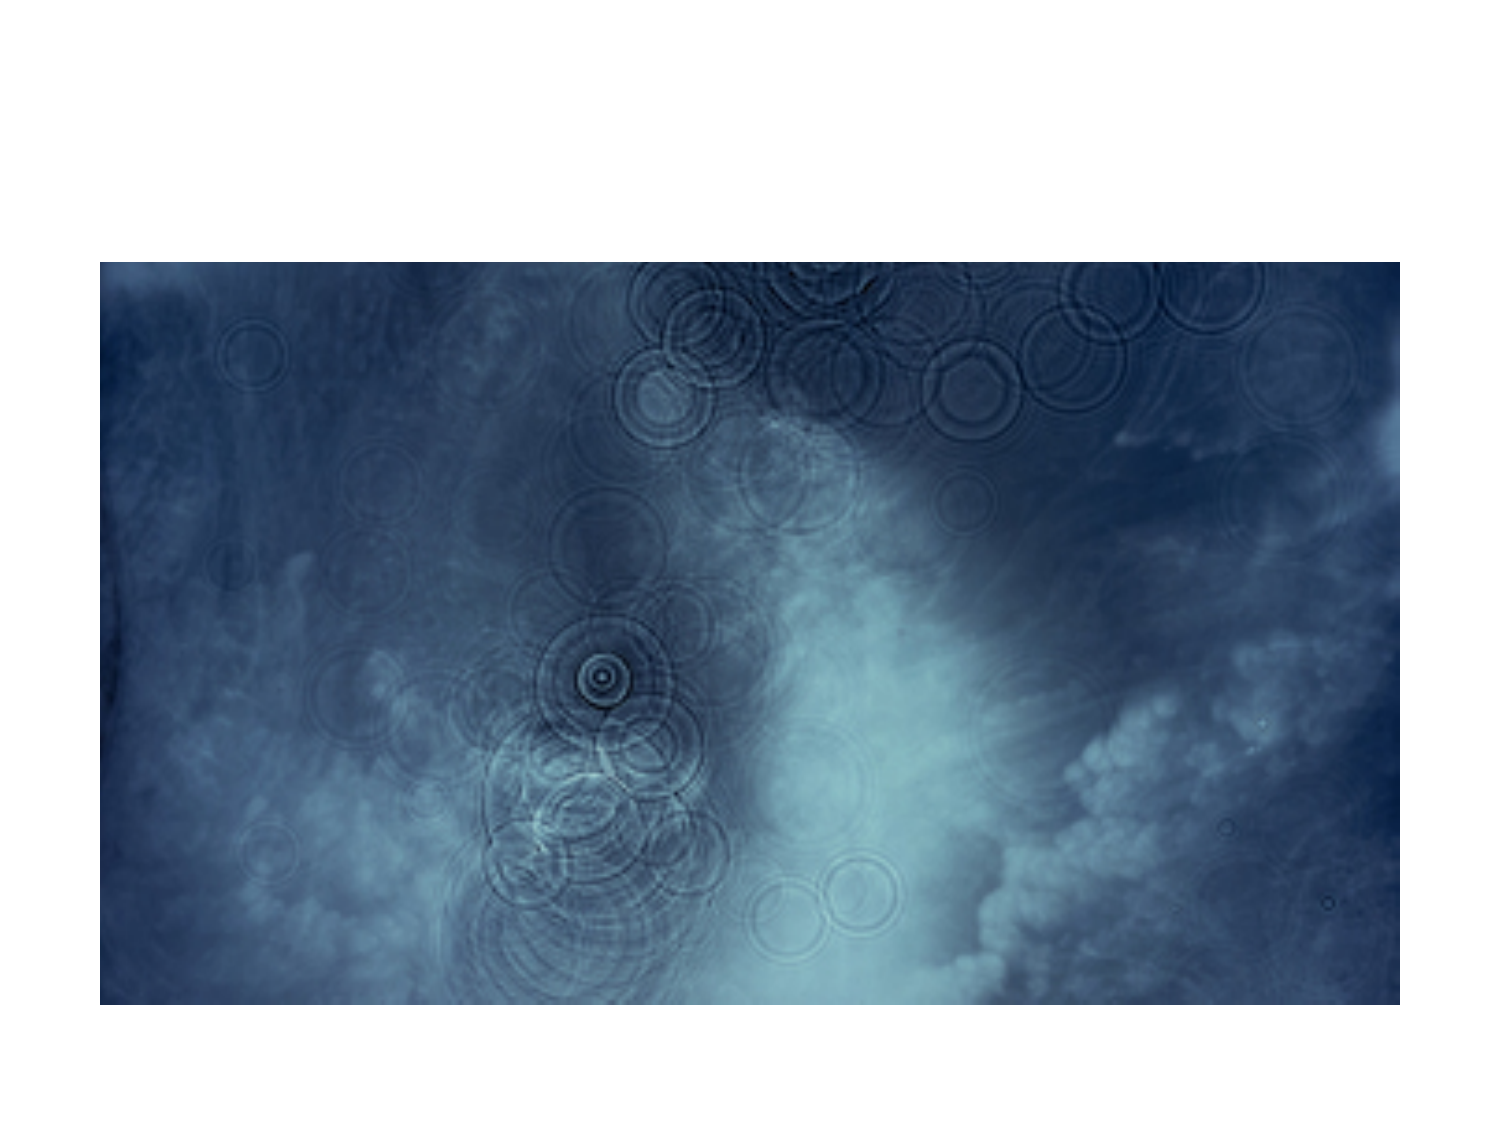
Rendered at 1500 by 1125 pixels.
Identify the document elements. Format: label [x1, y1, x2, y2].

list [74, 262, 1426, 1006]
